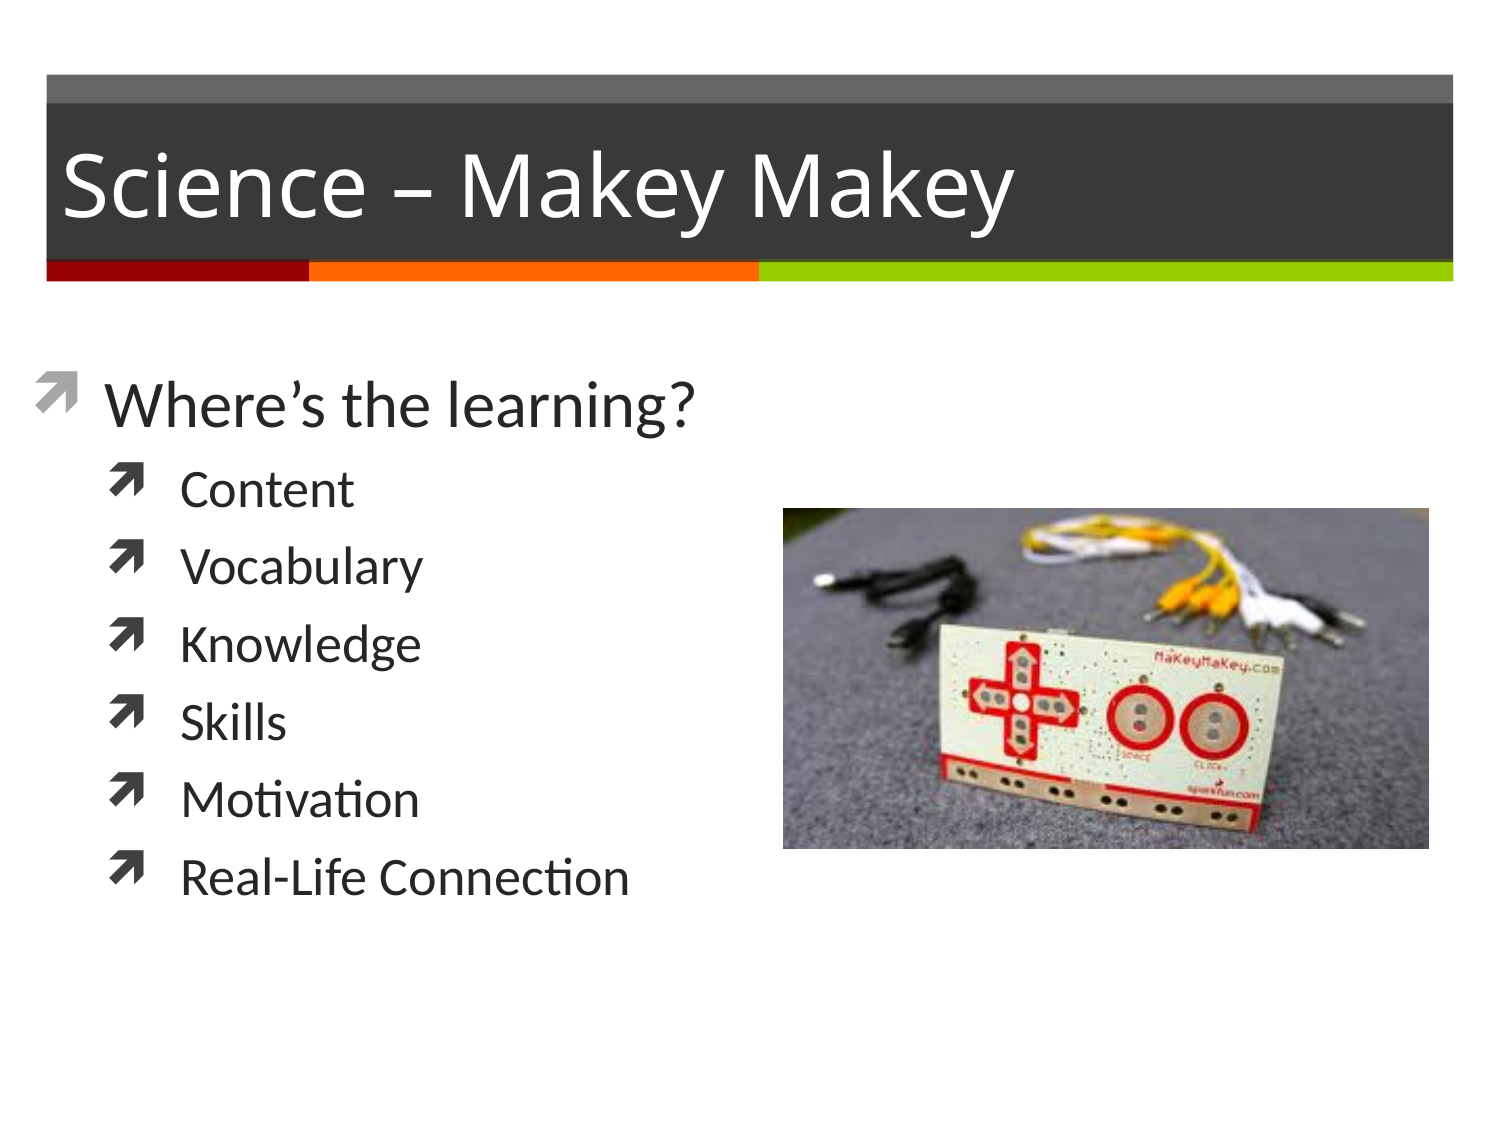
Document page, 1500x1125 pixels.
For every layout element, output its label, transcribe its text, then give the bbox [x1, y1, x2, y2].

list Where’s the learning? Content Vocabulary Knowledge Skills Motivation Real-Life Connection [15, 352, 791, 1057]
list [783, 352, 1430, 1006]
title Science – Makey Makey [46, 103, 1454, 263]
